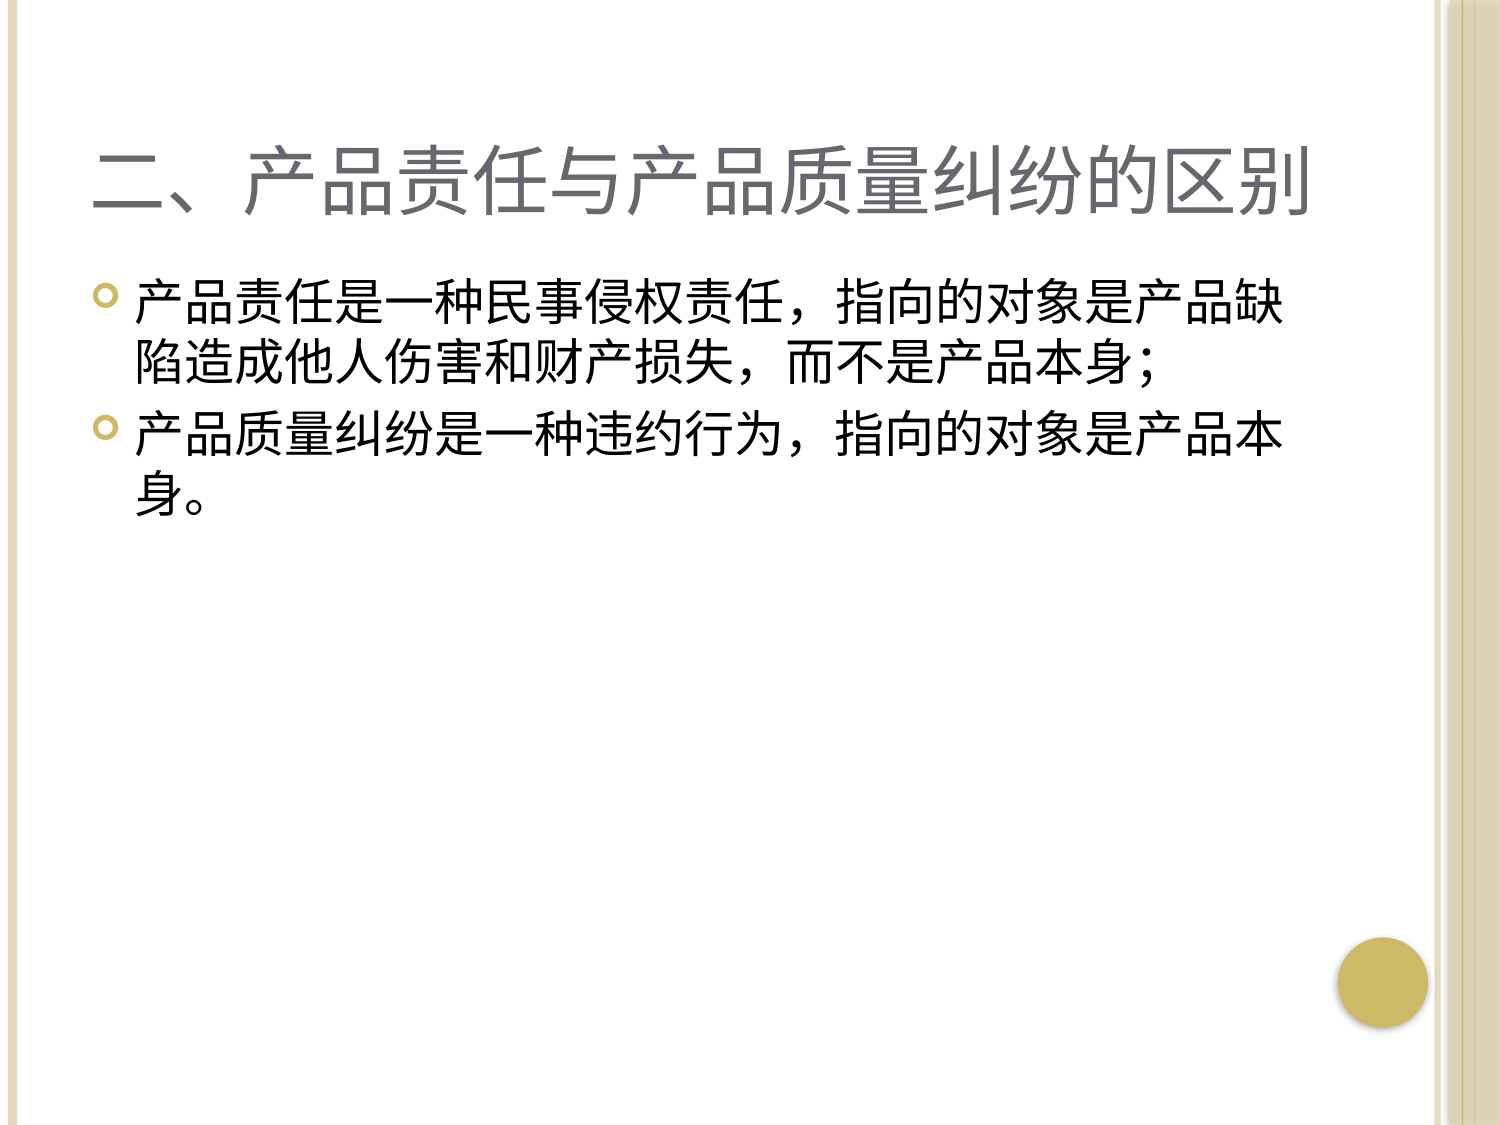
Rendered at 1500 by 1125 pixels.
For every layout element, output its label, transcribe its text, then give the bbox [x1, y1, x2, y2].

title 二、产品责任与产品质量纠纷的区别 [75, 45, 1365, 233]
list 产品责任是一种民事侵权责任，指向的对象是产品缺陷造成他人伤害和财产损失，而不是产品本身； 产品质量纠纷是一种违约行为，指向的对象是产品本身。 [74, 262, 1301, 1063]
